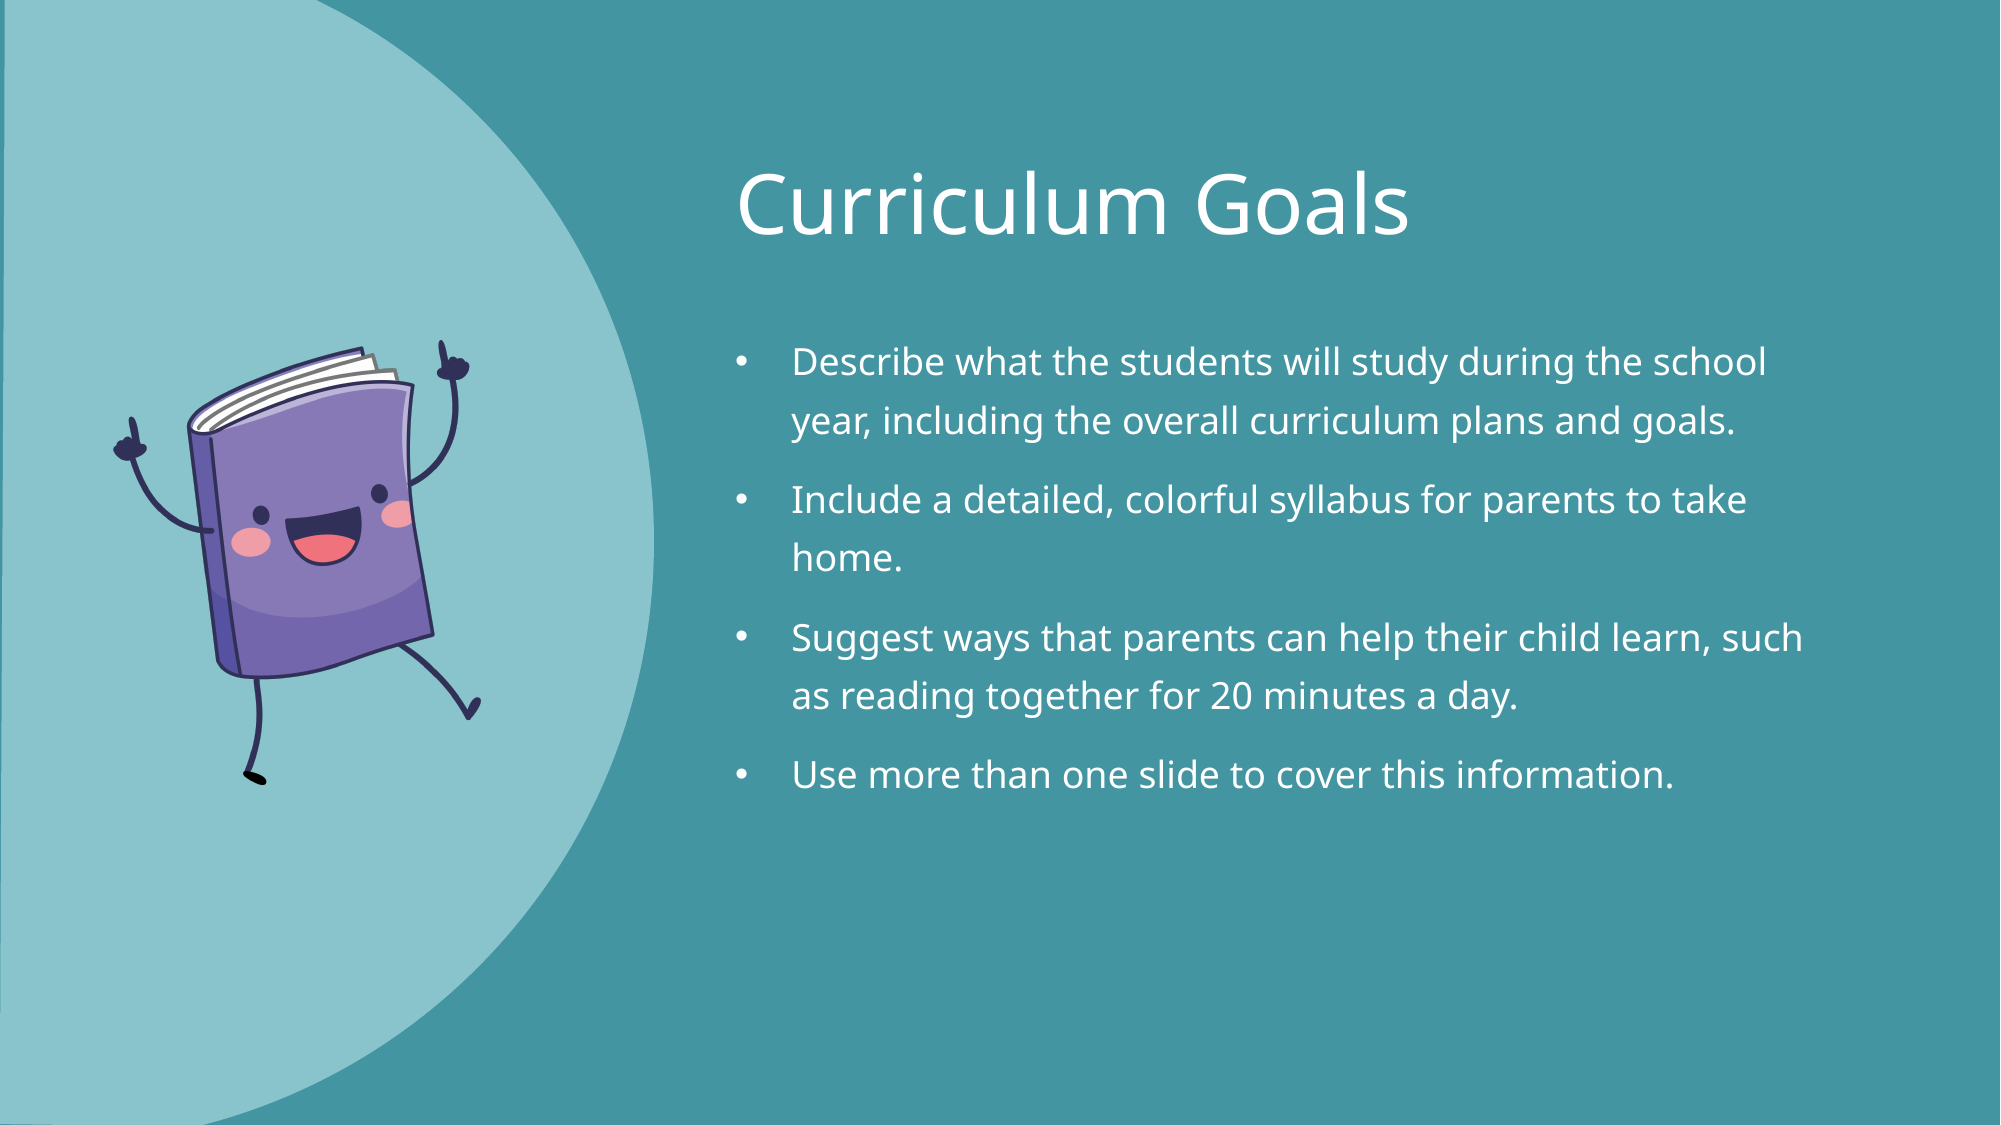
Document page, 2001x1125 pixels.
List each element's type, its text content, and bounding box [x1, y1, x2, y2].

text_box [0, 0, 656, 1125]
list Describe what the students will study during the school year, including the overall curriculum plans and goals. Include a detailed, colorful syllabus for parents to take home. Suggest ways that parents can help their child learn, such as reading together for 20 minutes a day. Use more than one slide to cover this information. [720, 317, 1845, 1012]
title Curriculum Goals [720, 155, 1845, 263]
picture [112, 340, 481, 785]
